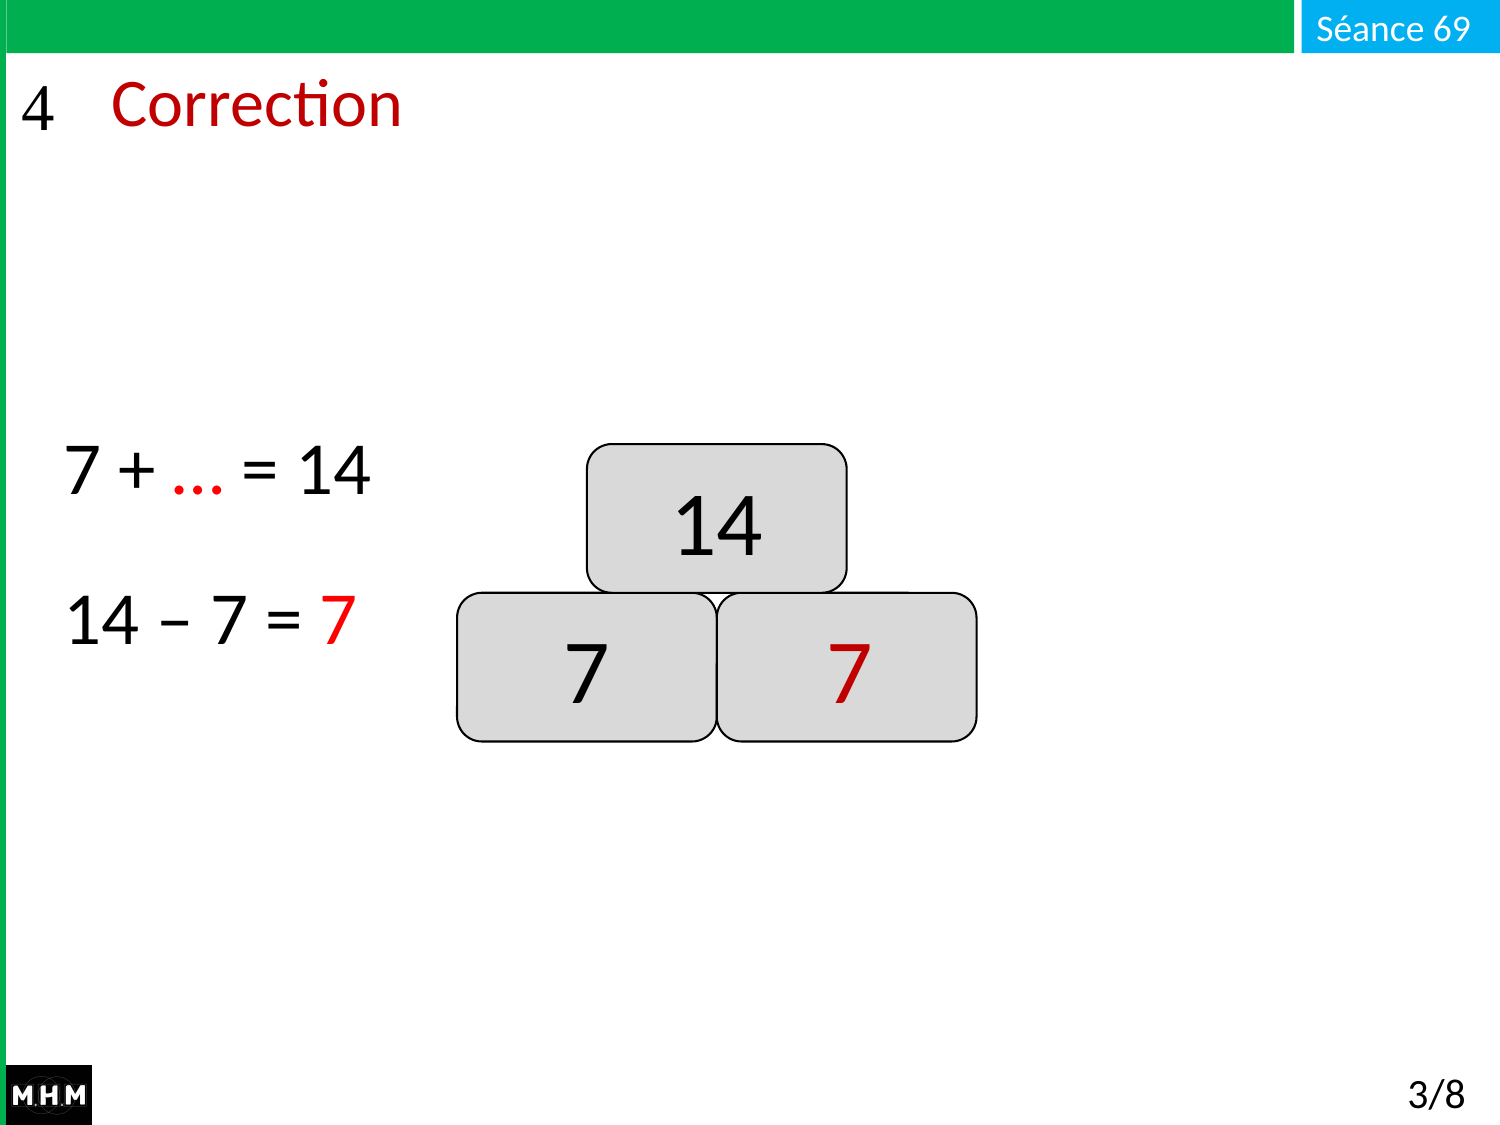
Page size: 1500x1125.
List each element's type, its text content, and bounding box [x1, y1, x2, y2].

picture [6, 1065, 92, 1125]
title Correction [96, 60, 1391, 150]
text_box 7 [811, 604, 882, 729]
text_box 7 + … = 14 [48, 412, 430, 518]
text_box [715, 591, 978, 743]
list 3/8 [1373, 1064, 1500, 1125]
text_box 14 – 7 = 7 [48, 562, 430, 668]
text_box 14 [585, 443, 848, 594]
text_box 7 [455, 591, 717, 743]
